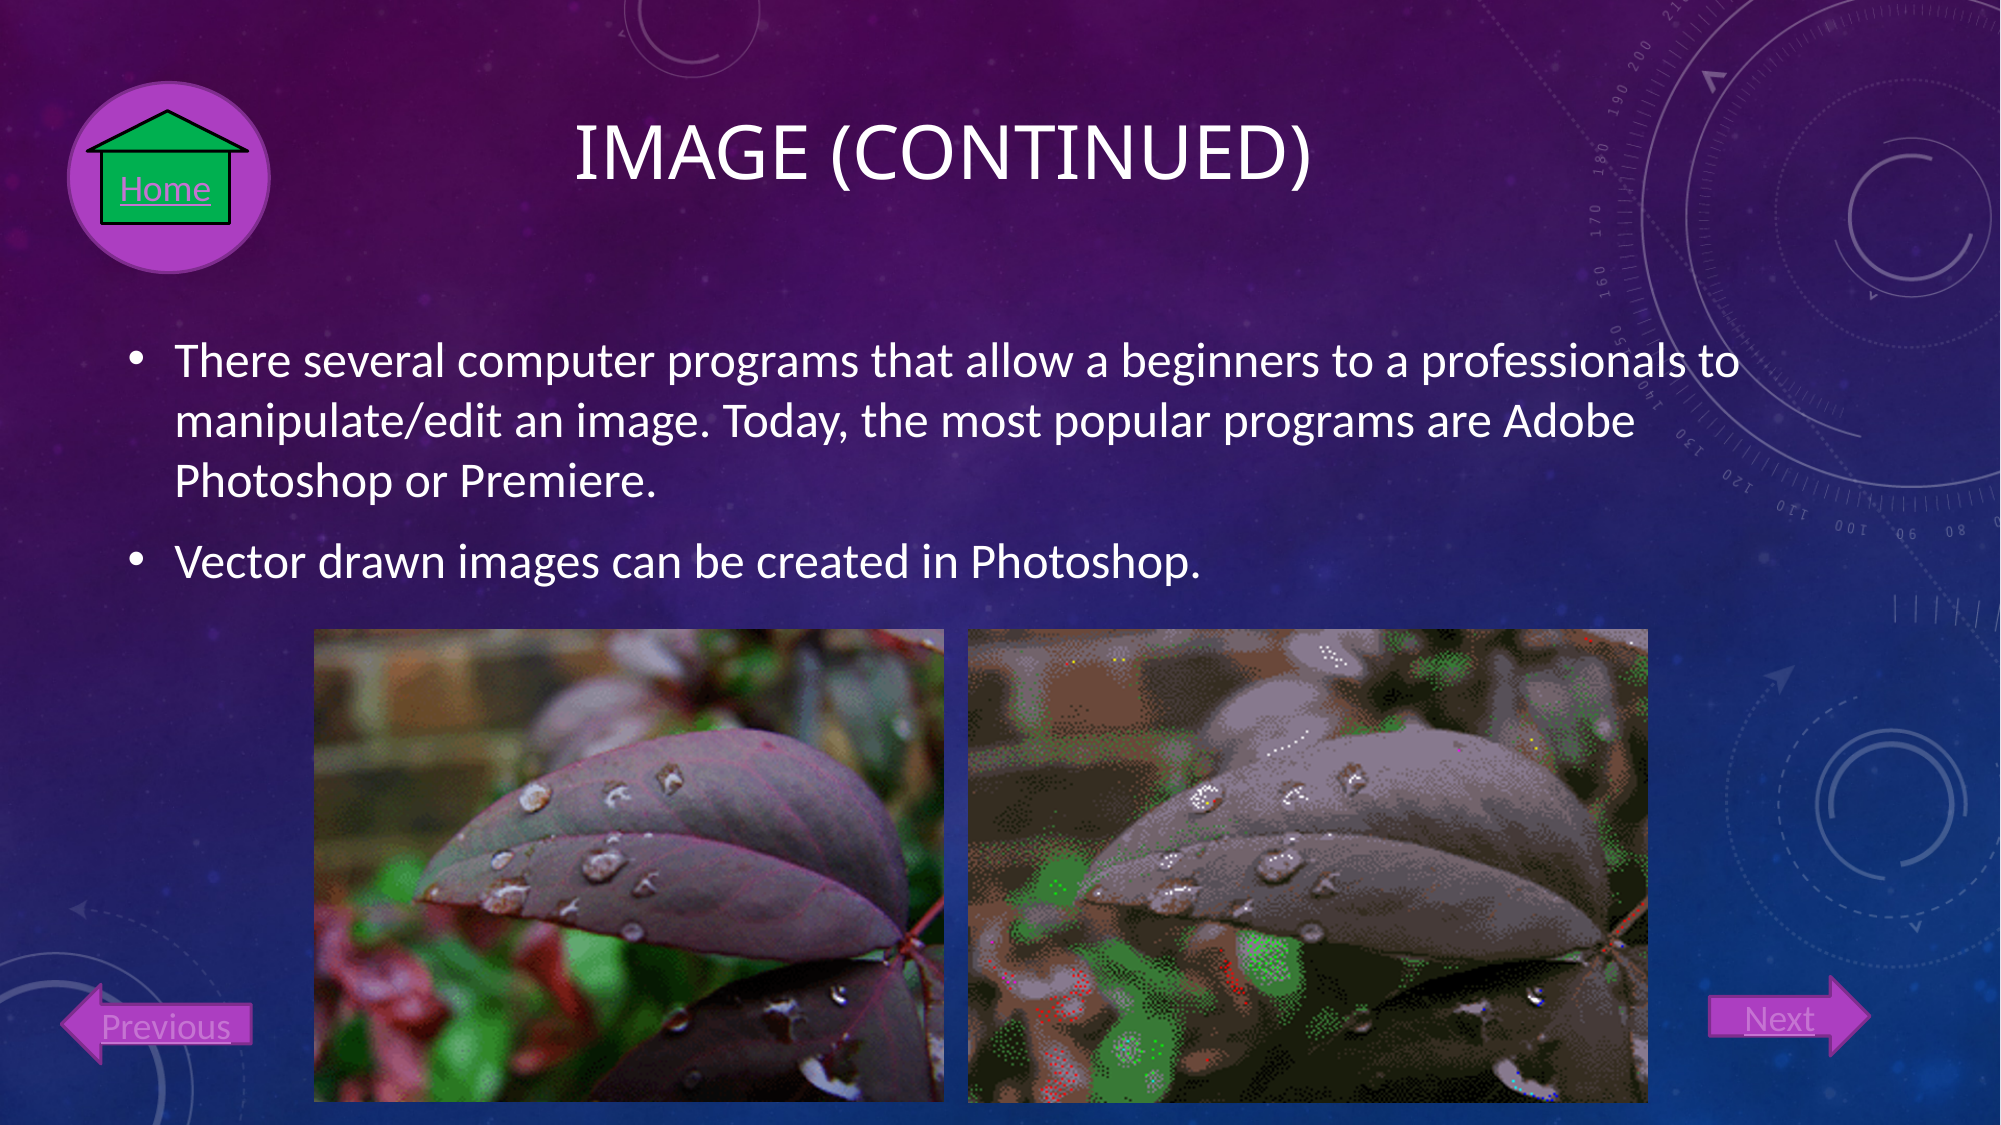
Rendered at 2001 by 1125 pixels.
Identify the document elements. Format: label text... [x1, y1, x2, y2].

text_box [85, 109, 250, 153]
text_box Home [100, 153, 231, 225]
text_box Previous [60, 982, 253, 1066]
text_box Next [1707, 975, 1872, 1058]
title IMage (continued) [112, 29, 1775, 235]
text_box [66, 80, 271, 275]
list There several computer programs that allow a beginners to a professionals to manipulate/edit an image. Today, the most popular programs are Adobe Photoshop or Premiere. Vector drawn images can be created in Photoshop. [112, 235, 1775, 680]
picture [0, 0, 2001, 1125]
